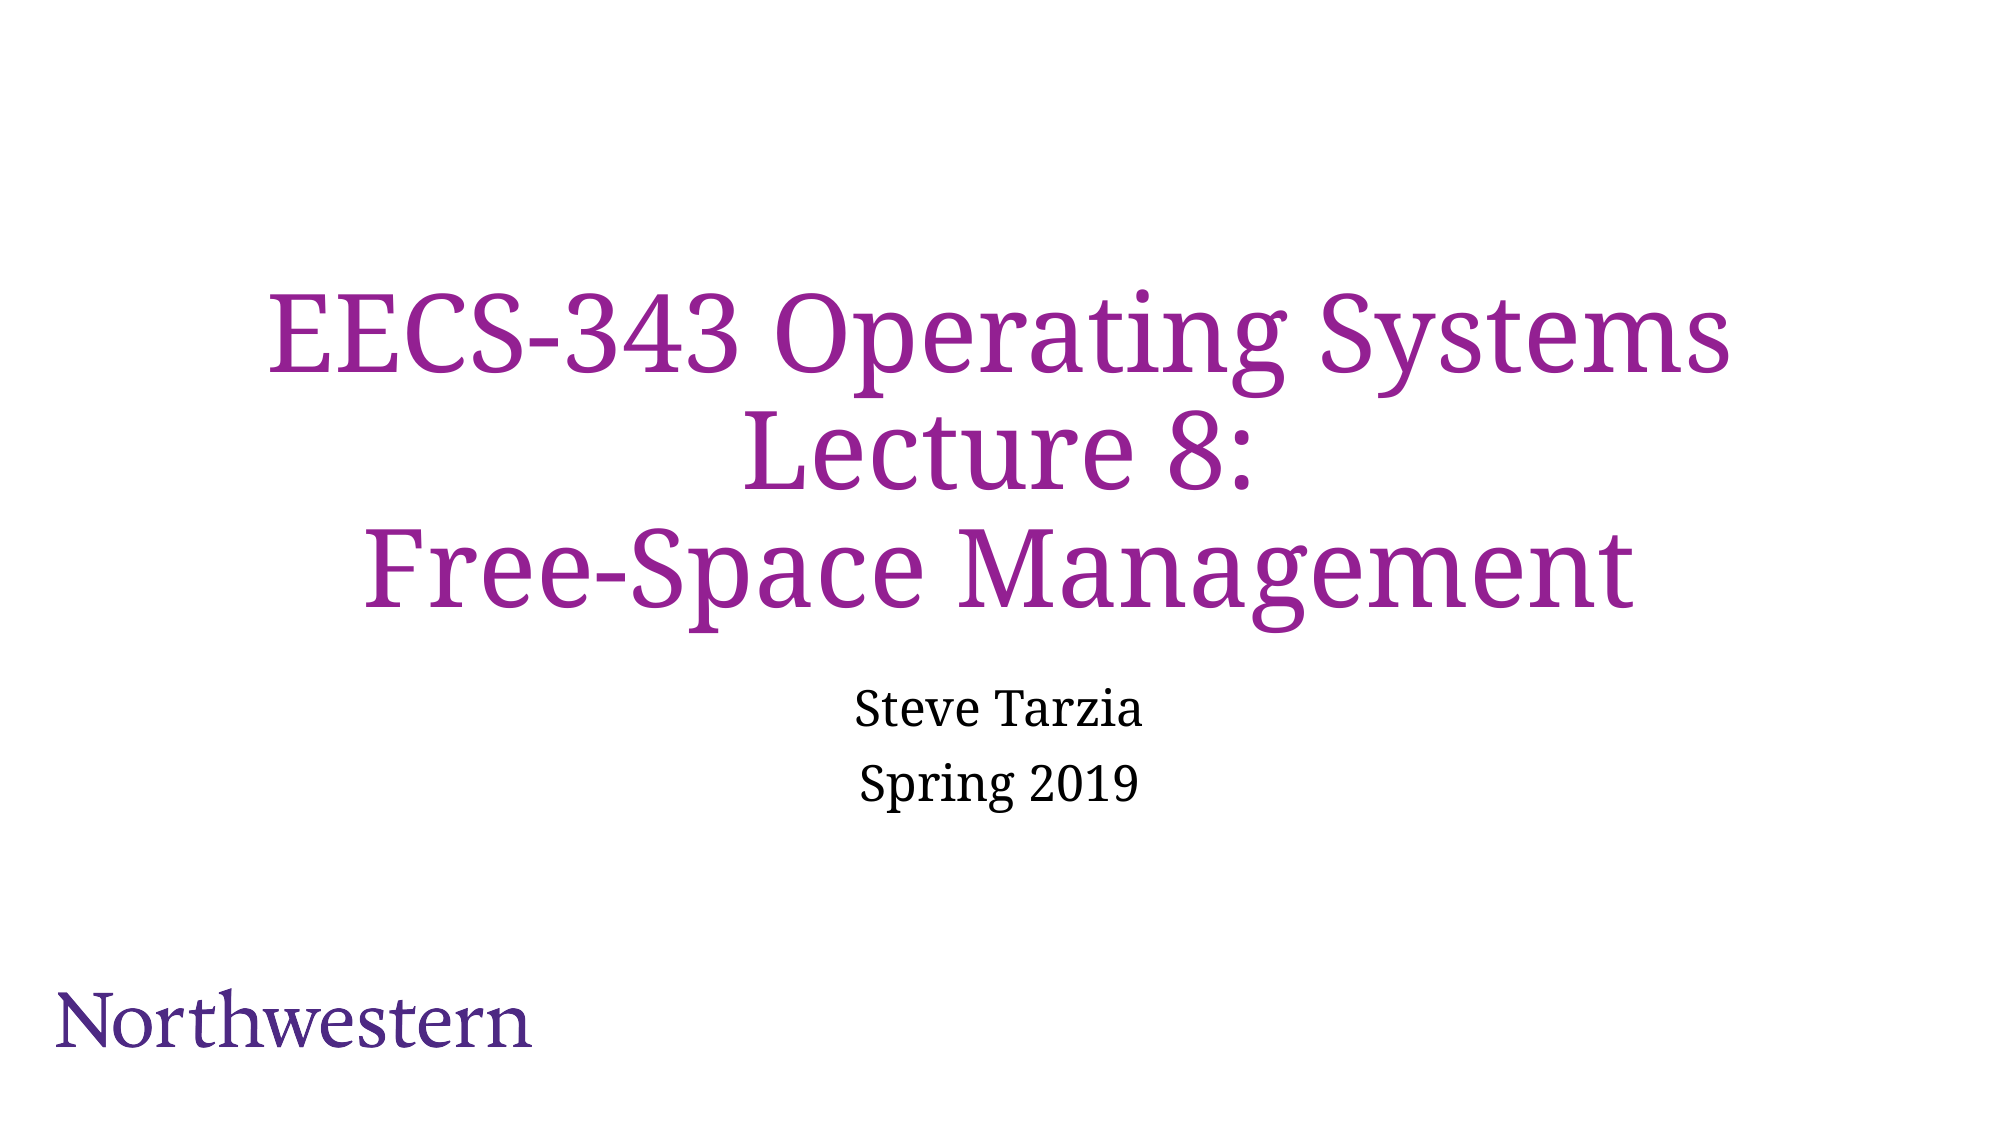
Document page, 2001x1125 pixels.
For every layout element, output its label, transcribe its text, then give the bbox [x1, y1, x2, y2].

subtitle Steve Tarzia Spring 2019 [249, 676, 1750, 863]
title EECS-343 Operating Systems Lecture 8: Free-Space Management [249, 184, 1750, 639]
picture [56, 988, 532, 1049]
